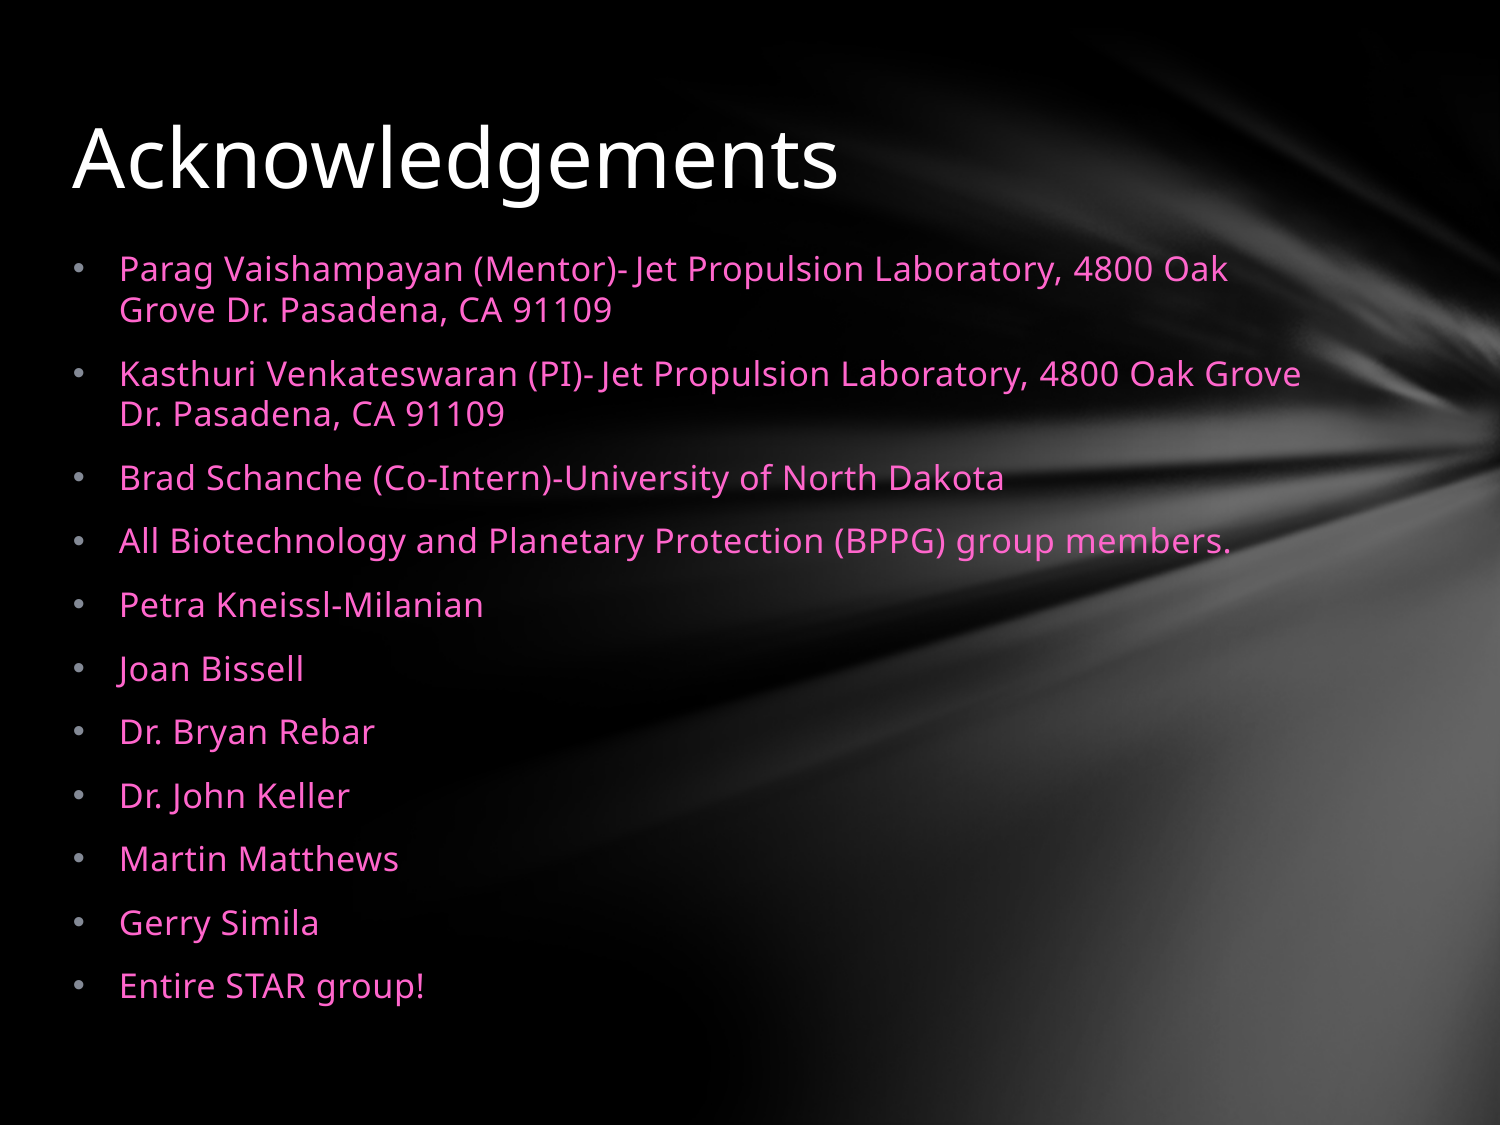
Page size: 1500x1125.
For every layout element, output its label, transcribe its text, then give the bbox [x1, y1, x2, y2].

list Parag Vaishampayan (Mentor)- Jet Propulsion Laboratory, 4800 Oak Grove Dr. Pasadena, CA 91109 Kasthuri Venkateswaran (PI)- Jet Propulsion Laboratory, 4800 Oak Grove Dr. Pasadena, CA 91109 Brad Schanche (Co-Intern)-University of North Dakota All Biotechnology and Planetary Protection (BPPG) group members. Petra Kneissl-Milanian Joan Bissell Dr. Bryan Rebar Dr. John Keller Martin Matthews Gerry Simila Entire STAR group! [57, 239, 1318, 1015]
title Acknowledgements [57, 37, 1318, 213]
